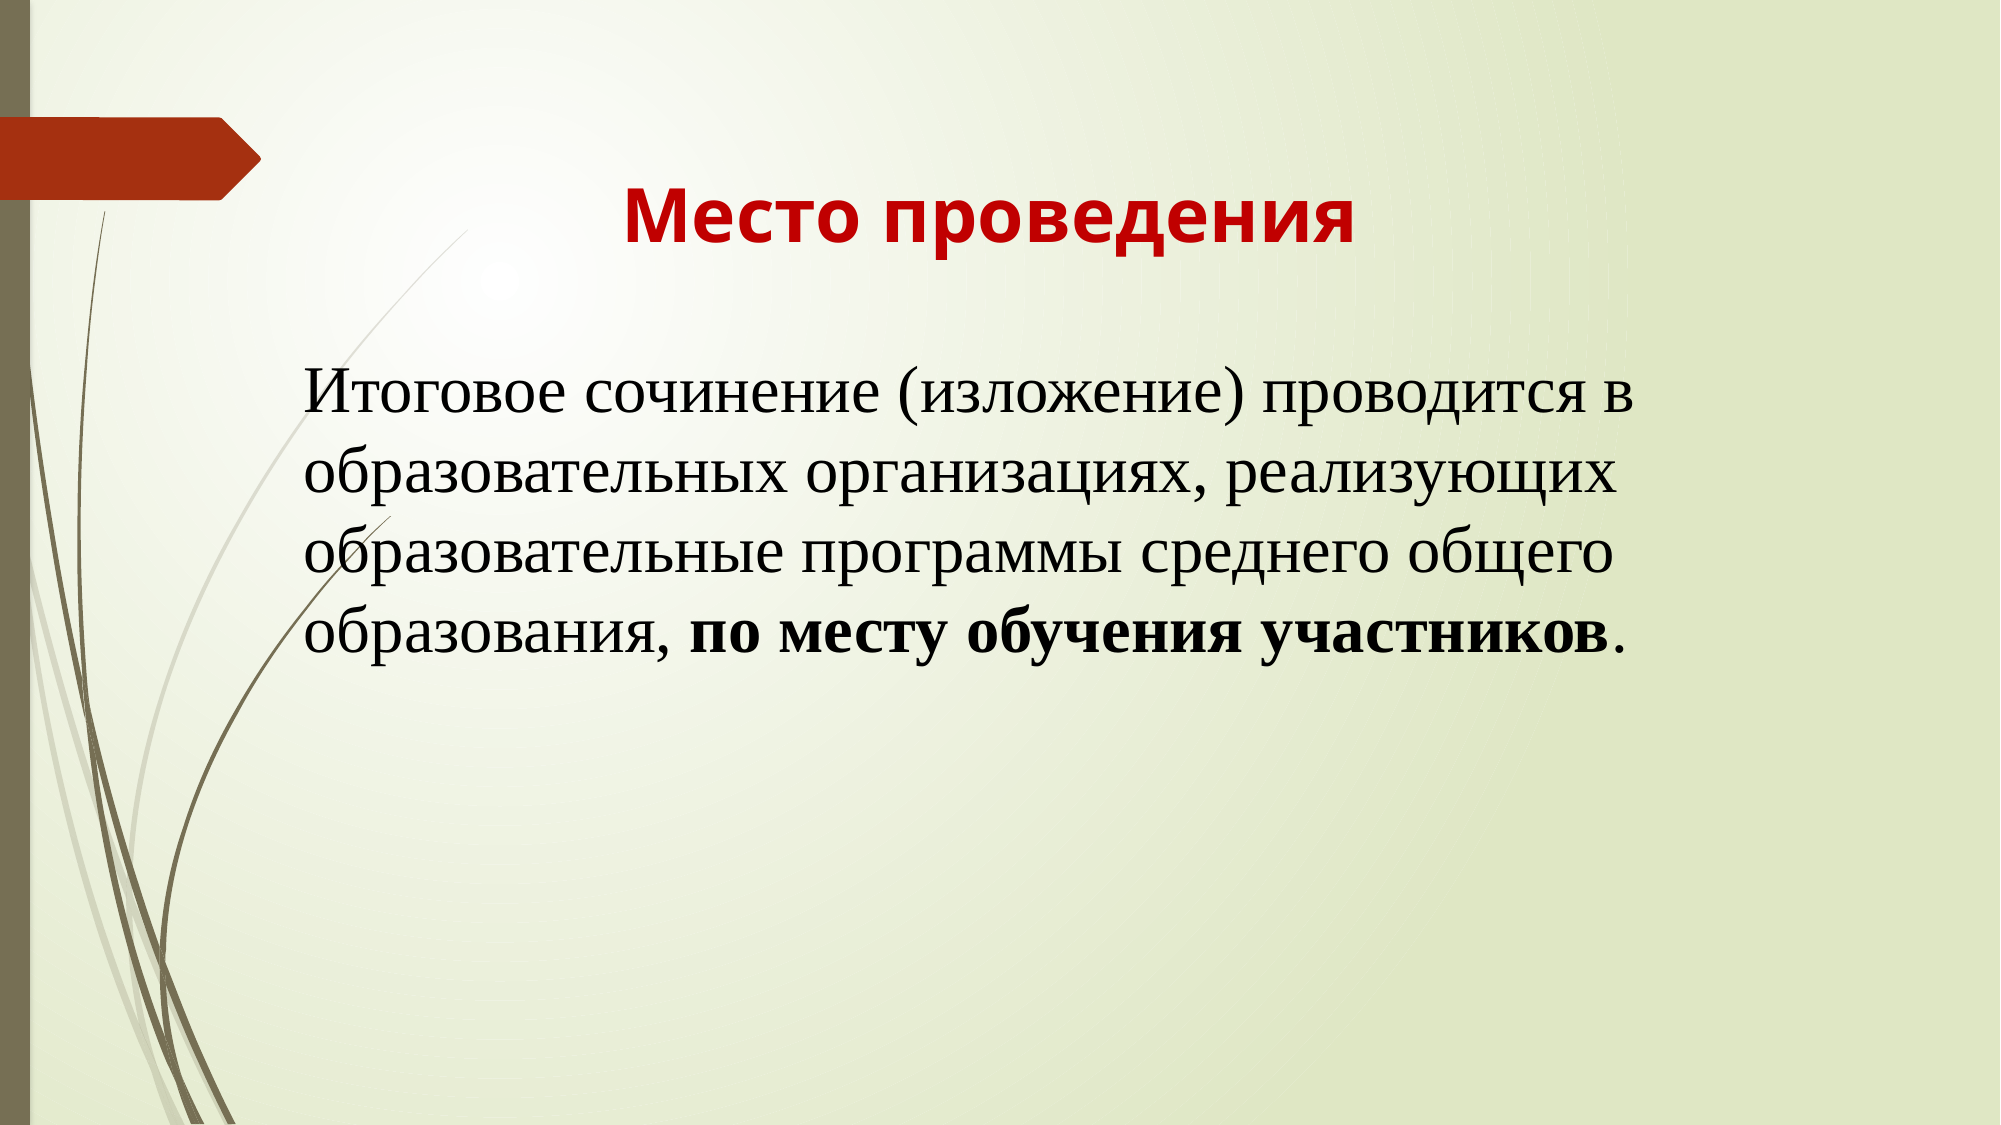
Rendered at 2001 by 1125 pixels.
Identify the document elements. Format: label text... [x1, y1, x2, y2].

text_box Итоговое сочинение (изложение) проводится в образовательных организациях, реализующих образовательные программы среднего общего образования, по месту обучения участников. [288, 268, 1864, 814]
text_box Место проведения [390, 70, 1589, 266]
